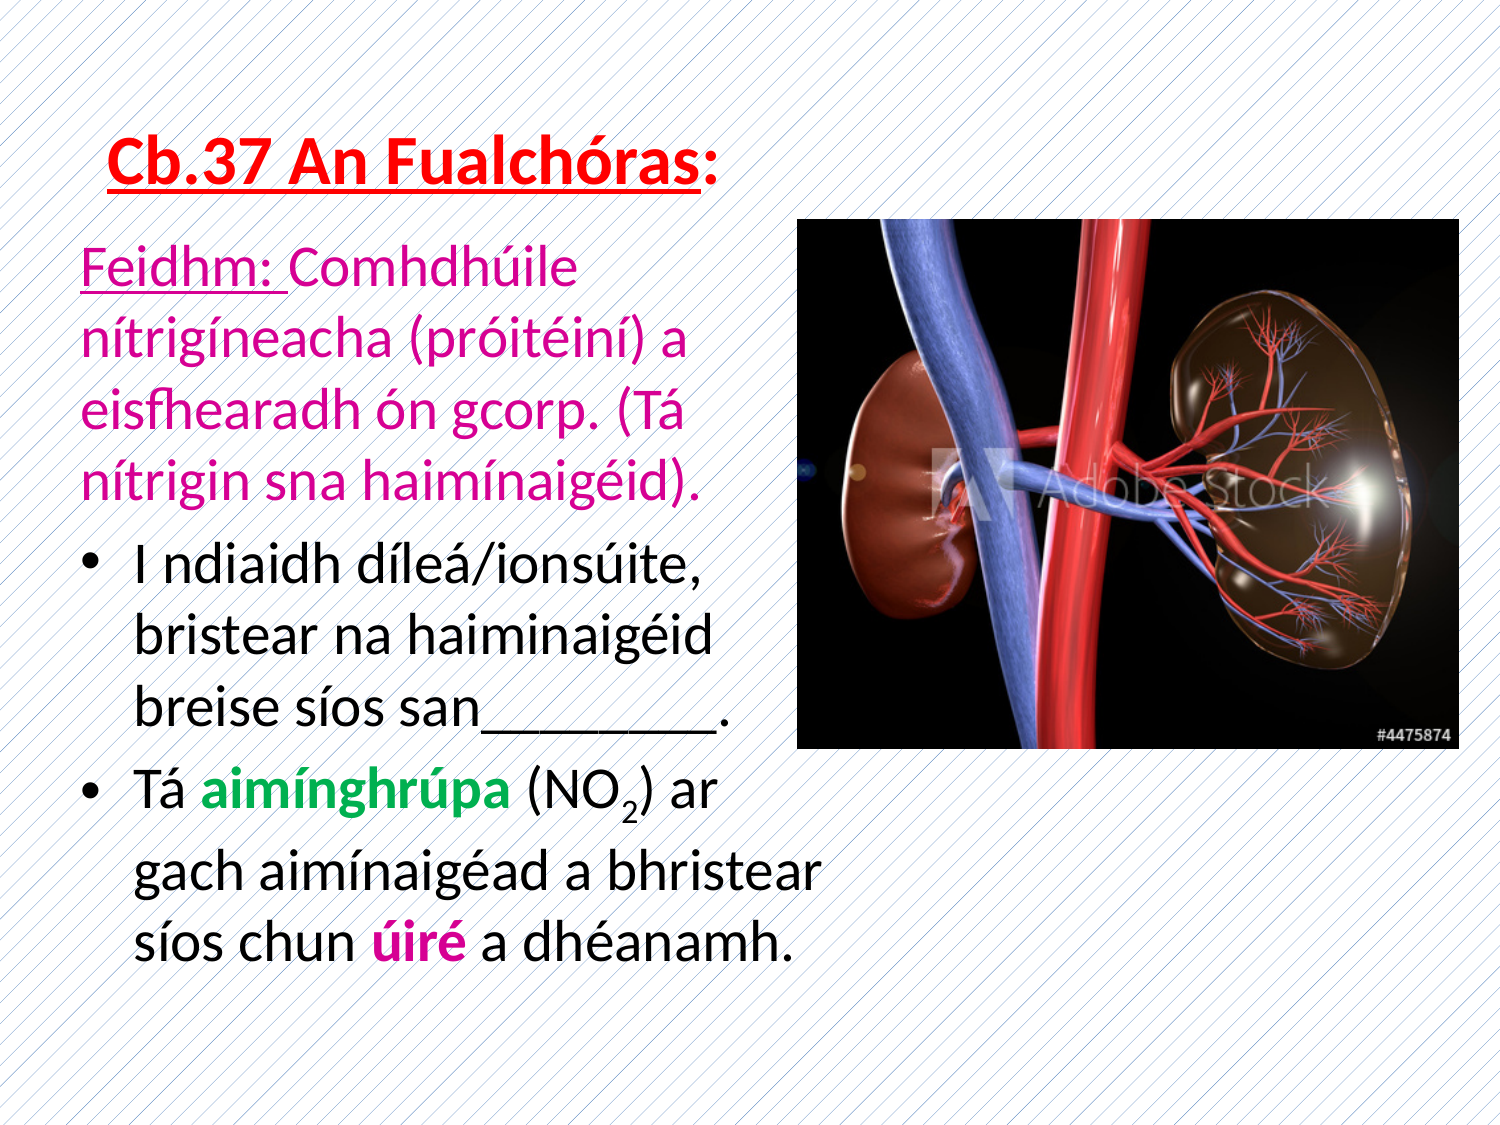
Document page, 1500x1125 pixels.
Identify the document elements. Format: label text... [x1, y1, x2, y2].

title Cb.37 An Fualchóras: [17, 105, 827, 293]
picture [796, 219, 1459, 750]
list Feidhm: Comhdhúile nítrigíneacha (próitéiní) a eisfhearadh ón gcorp. (Tá nítrigin sna haimínaigéid). I ndiaidh díleá/ionsúite, bristear na haiminaigéid breise síos san________. Tá aimínghrúpa (NO2) ar gach aimínaigéad a bhristear síos chun úiré a dhéanamh. [64, 219, 845, 1059]
